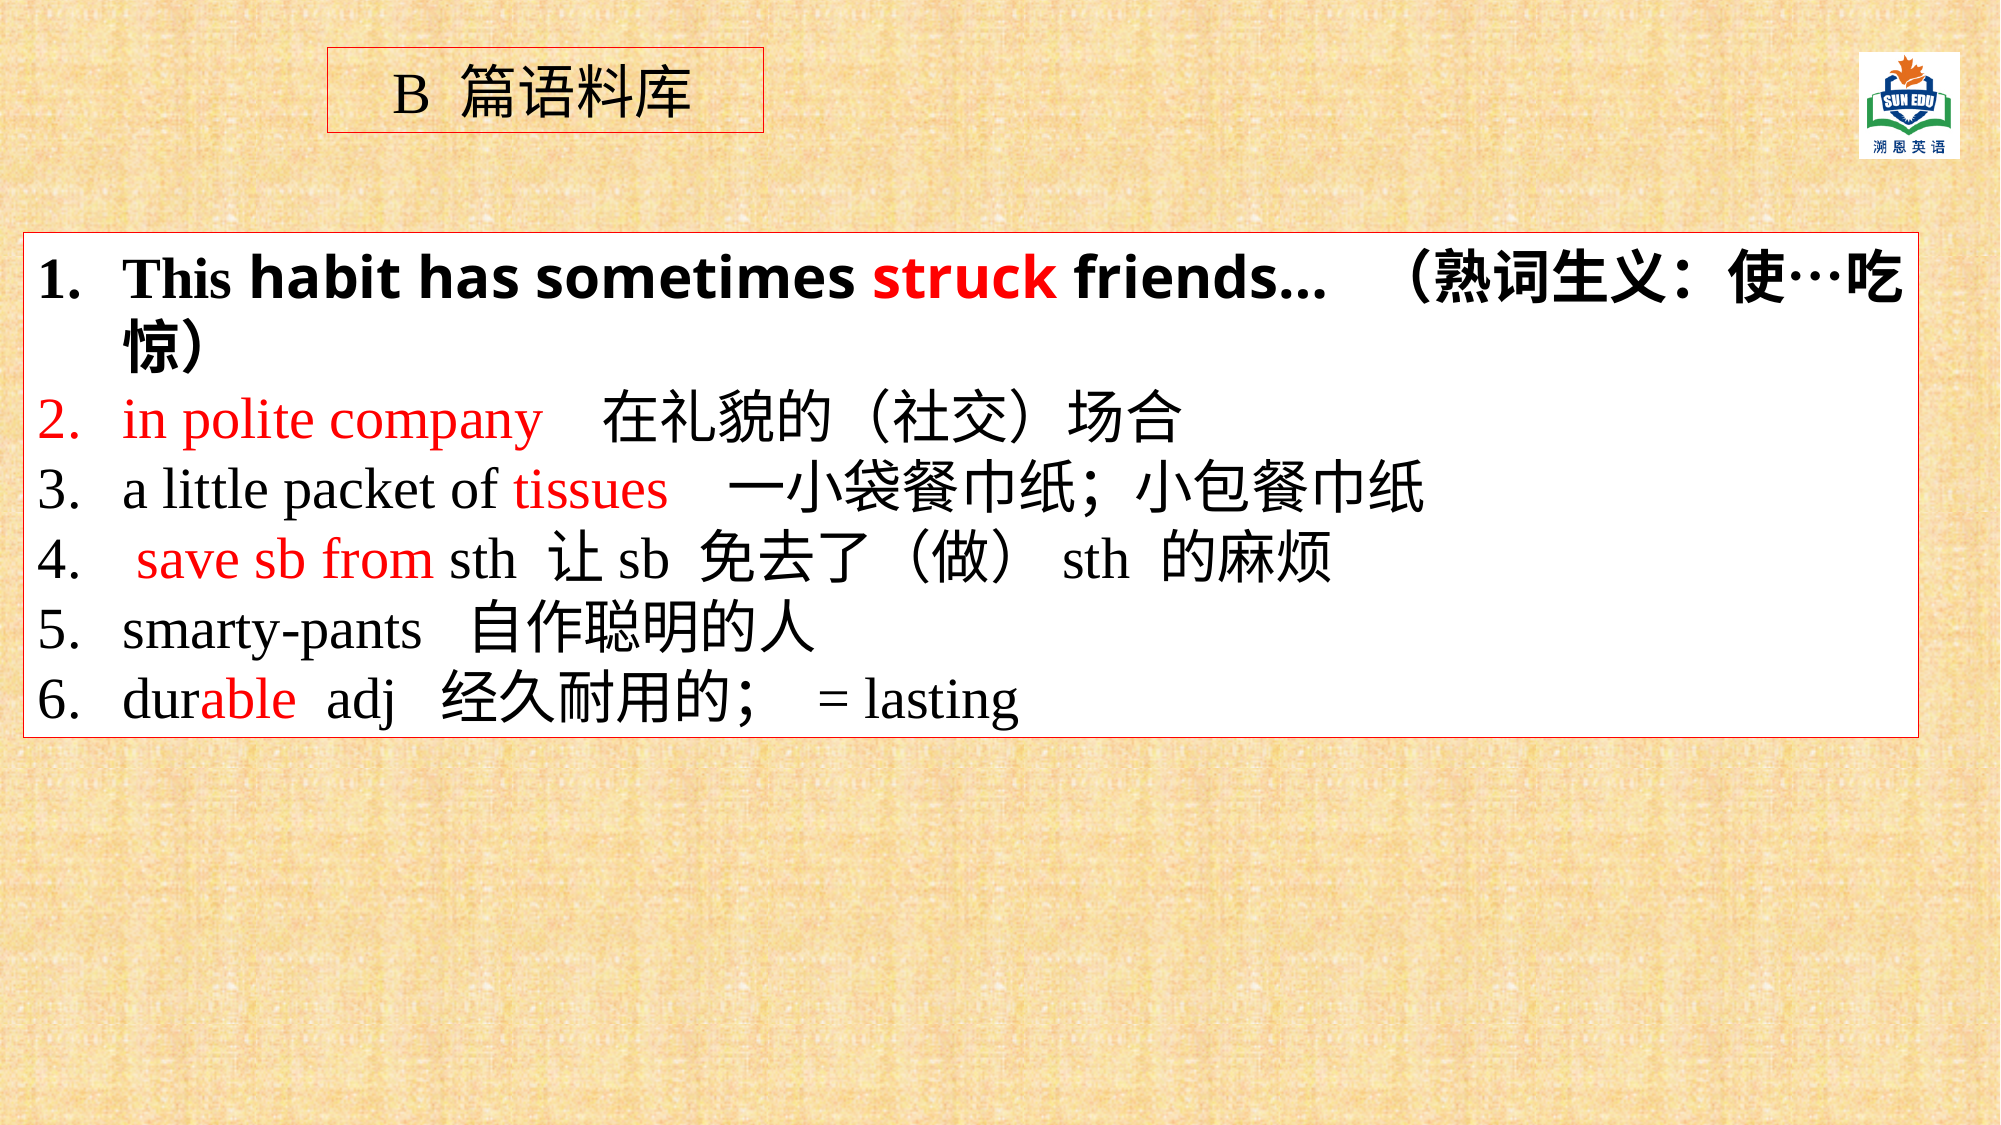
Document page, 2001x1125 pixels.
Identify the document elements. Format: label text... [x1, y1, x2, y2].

picture [0, 0, 2001, 1125]
text_box This habit has sometimes struck friends… （熟词生义：使…吃惊） in polite company 在礼貌的（社交）场合 a little packet of tissues 一小袋餐巾纸；小包餐巾纸 save sb from sth 让sb 免去了（做）sth 的麻烦 smarty-pants 自作聪明的人 durable adj 经久耐用的； = lasting [23, 232, 1919, 738]
text_box B 篇语料库 [327, 47, 764, 133]
